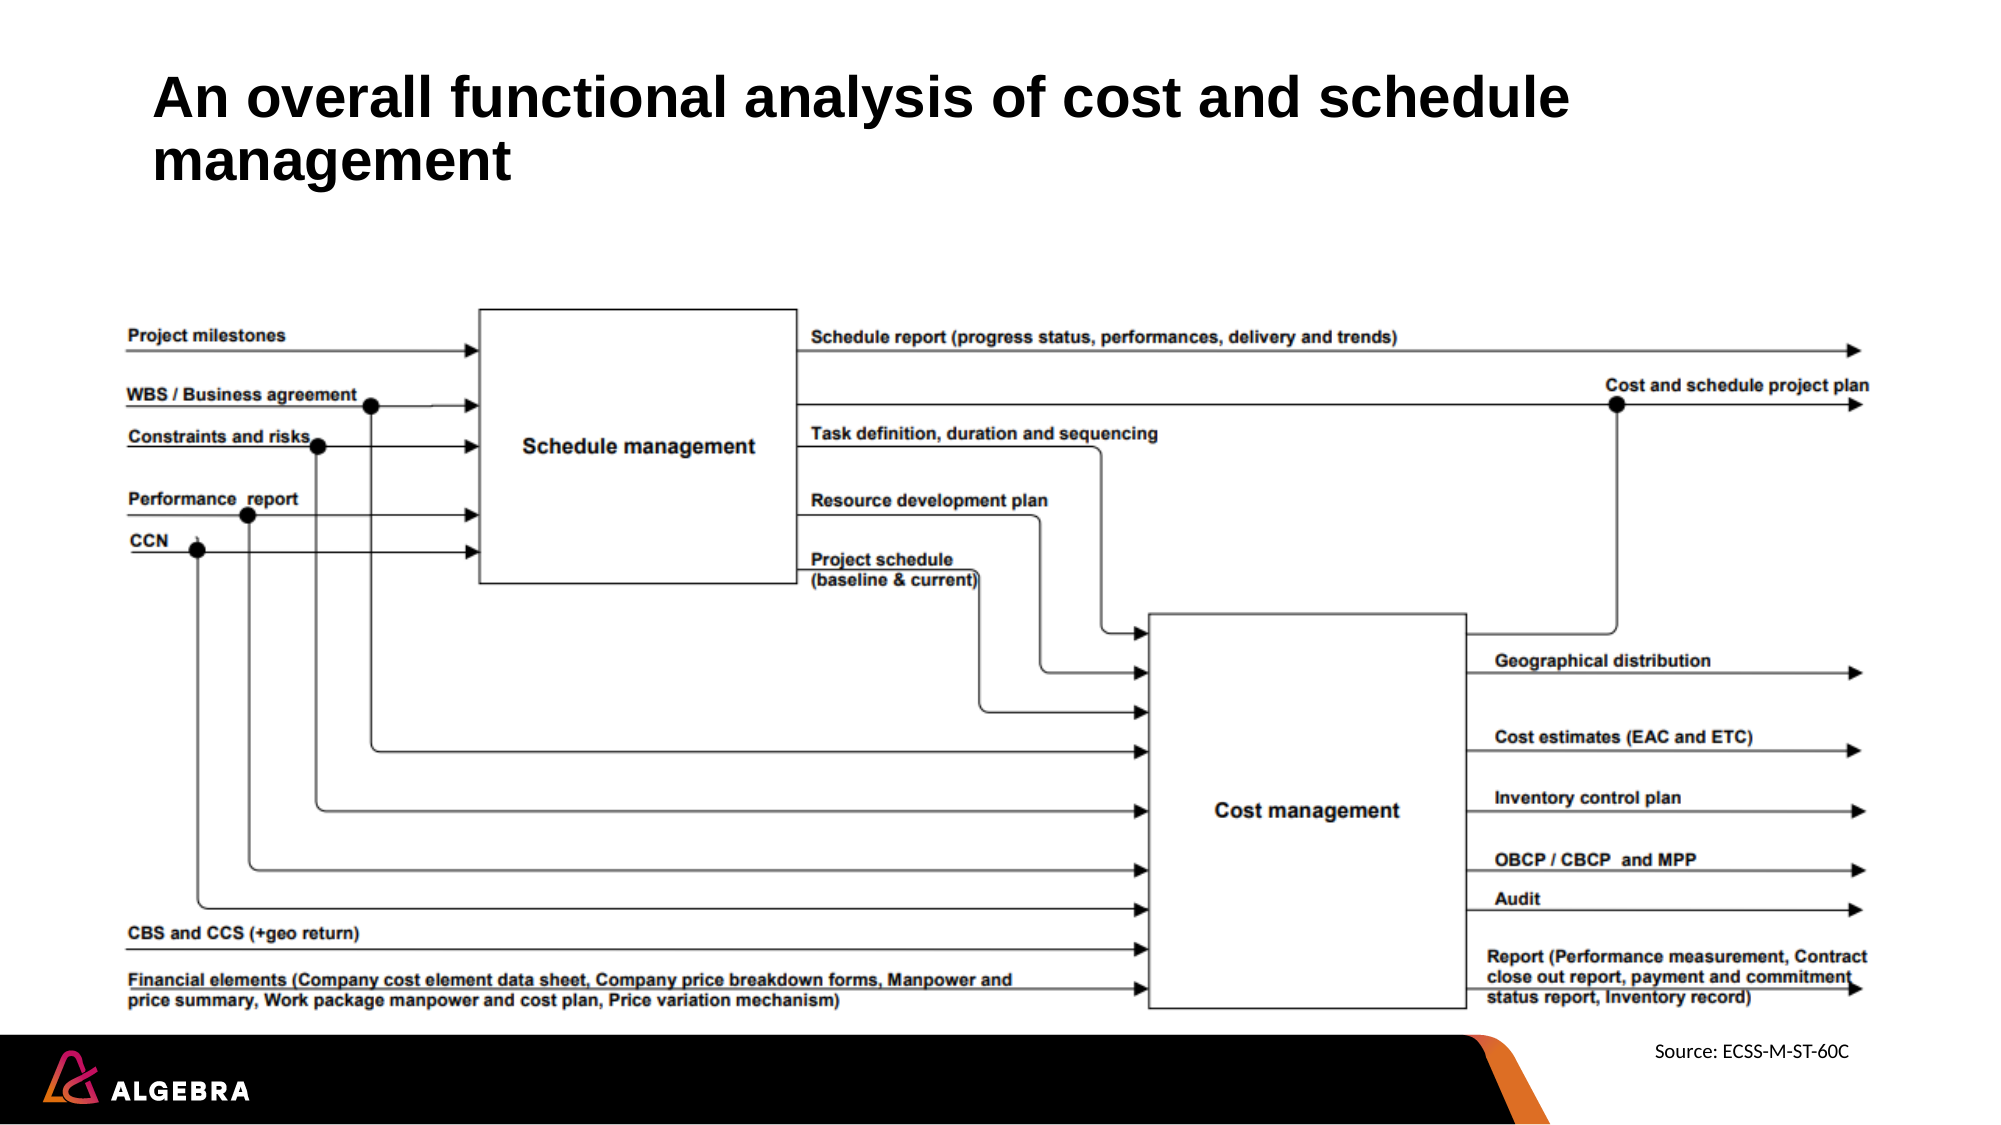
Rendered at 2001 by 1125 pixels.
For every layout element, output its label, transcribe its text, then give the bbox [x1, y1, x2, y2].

picture [0, 1034, 1733, 1125]
text_box Source: ECSS-M-ST-60C [1639, 1029, 1900, 1067]
title An overall functional analysis of cost and schedule management [137, 59, 1863, 278]
picture [103, 295, 1899, 1025]
